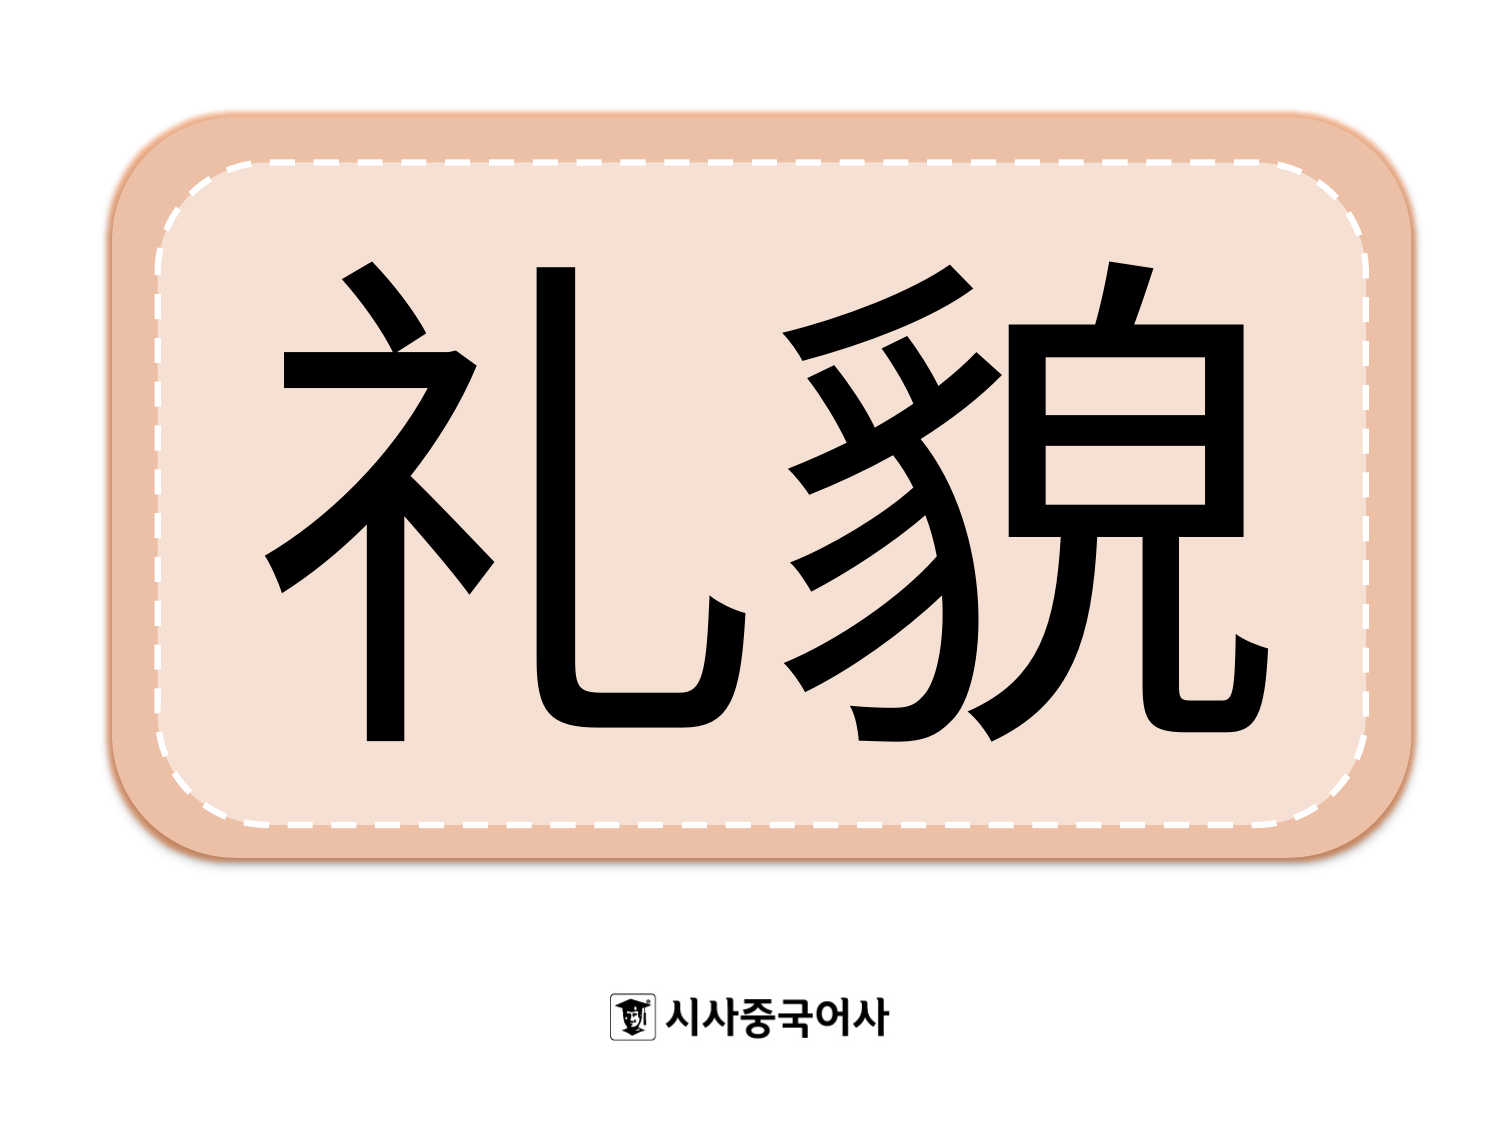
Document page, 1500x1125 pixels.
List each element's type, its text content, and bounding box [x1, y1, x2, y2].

text_box 礼貌 [162, 160, 1371, 824]
picture [602, 987, 898, 1047]
